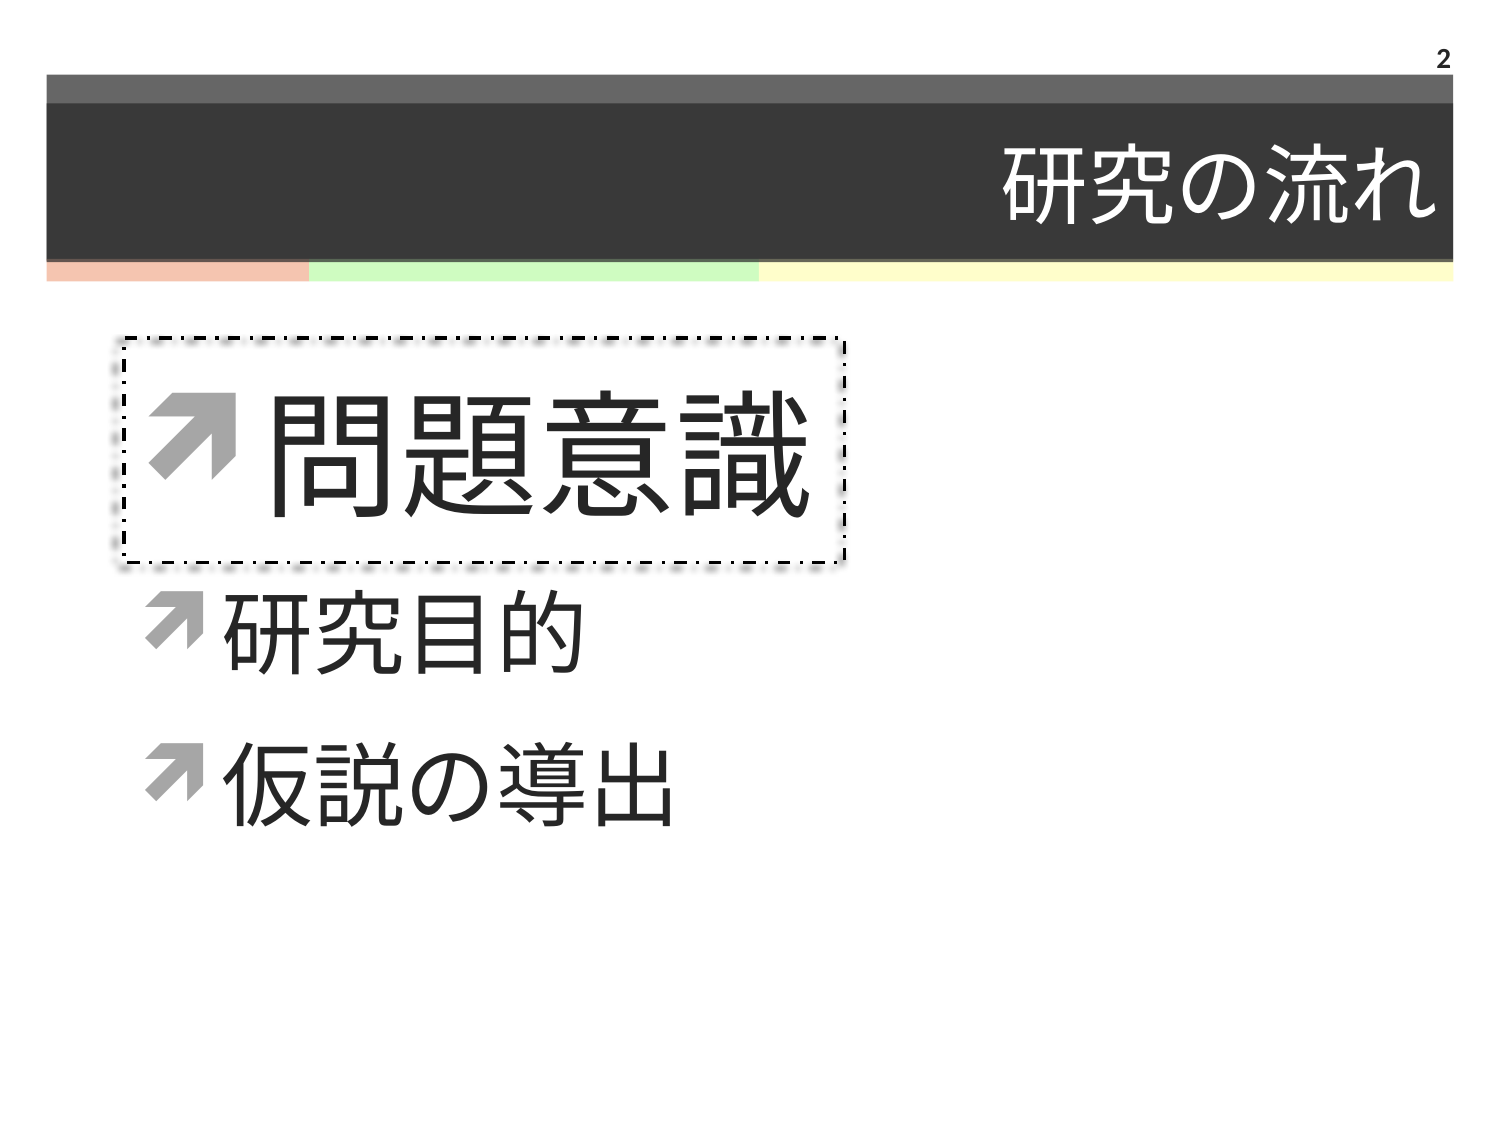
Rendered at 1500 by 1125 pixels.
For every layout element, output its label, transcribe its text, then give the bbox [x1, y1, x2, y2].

title 研究の流れ [46, 103, 1454, 263]
text_box [123, 337, 845, 361]
slide_number 2 [1362, 27, 1467, 87]
list 問題意識 研究目的 仮説の導出 [123, 361, 1285, 1017]
